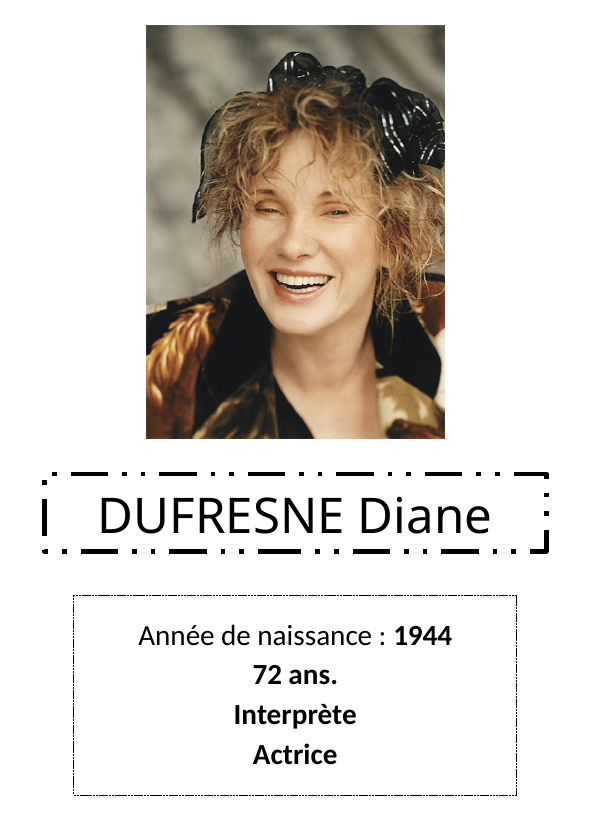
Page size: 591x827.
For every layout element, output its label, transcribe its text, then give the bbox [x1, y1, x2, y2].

title DUFRESNE Diane [44, 473, 547, 552]
subtitle Année de naissance : 1944 72 ans. Interprète Actrice [73, 595, 517, 796]
picture [146, 25, 445, 439]
